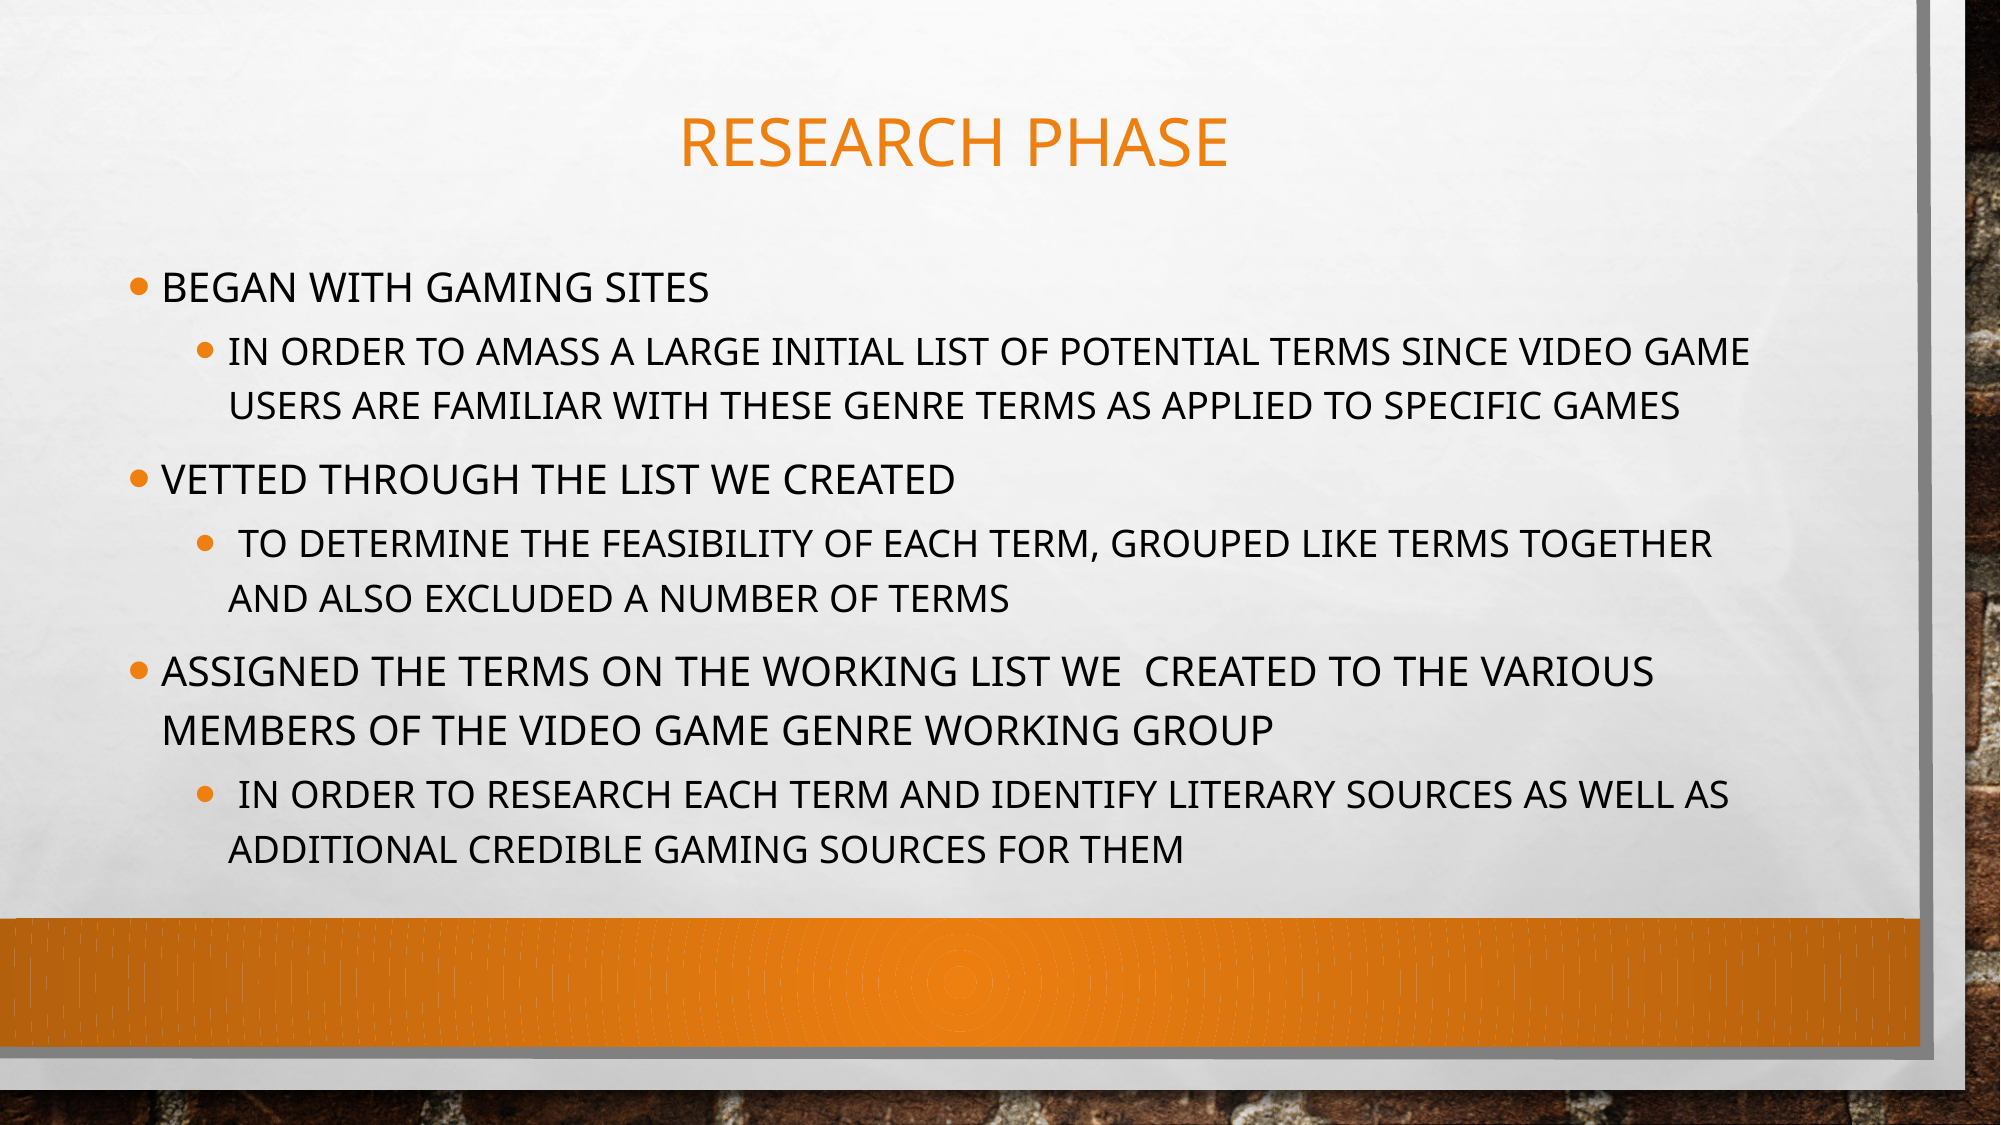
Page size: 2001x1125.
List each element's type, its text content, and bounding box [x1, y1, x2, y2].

list Began with Gaming sites in order to amass a large initial list of potential terms since video game users are familiar with these genre terms as applied to specific games Vetted through the list we created to determine the feasibility of each term, Grouped like terms together and also excluded a number of terms Assigned the terms on the working list we created to the various members of the video game genre working group in order to research each term and identify Literary sources as well as additional credible gaming sources for them [112, 243, 1818, 882]
title RESEARCH PHASE [102, 50, 1808, 240]
picture [0, 0, 2000, 1125]
